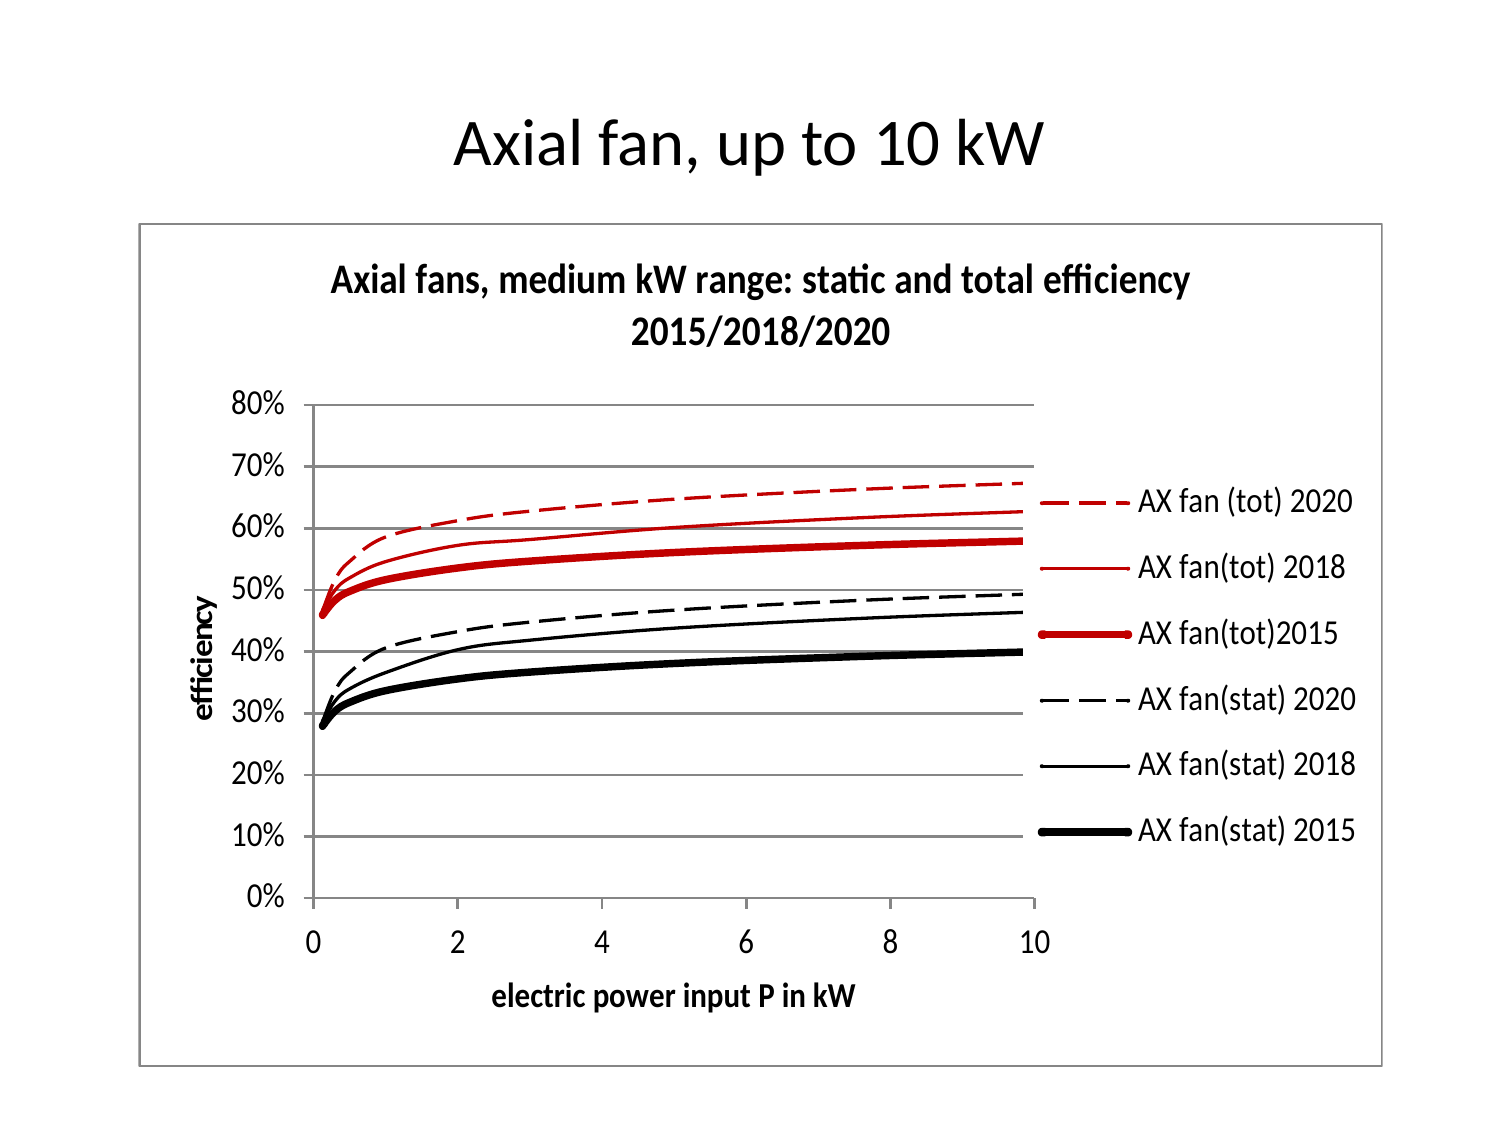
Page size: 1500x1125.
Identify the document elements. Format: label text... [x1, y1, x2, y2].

picture [138, 222, 1383, 1068]
title Axial fan, up to 10 kW [75, 45, 1425, 233]
